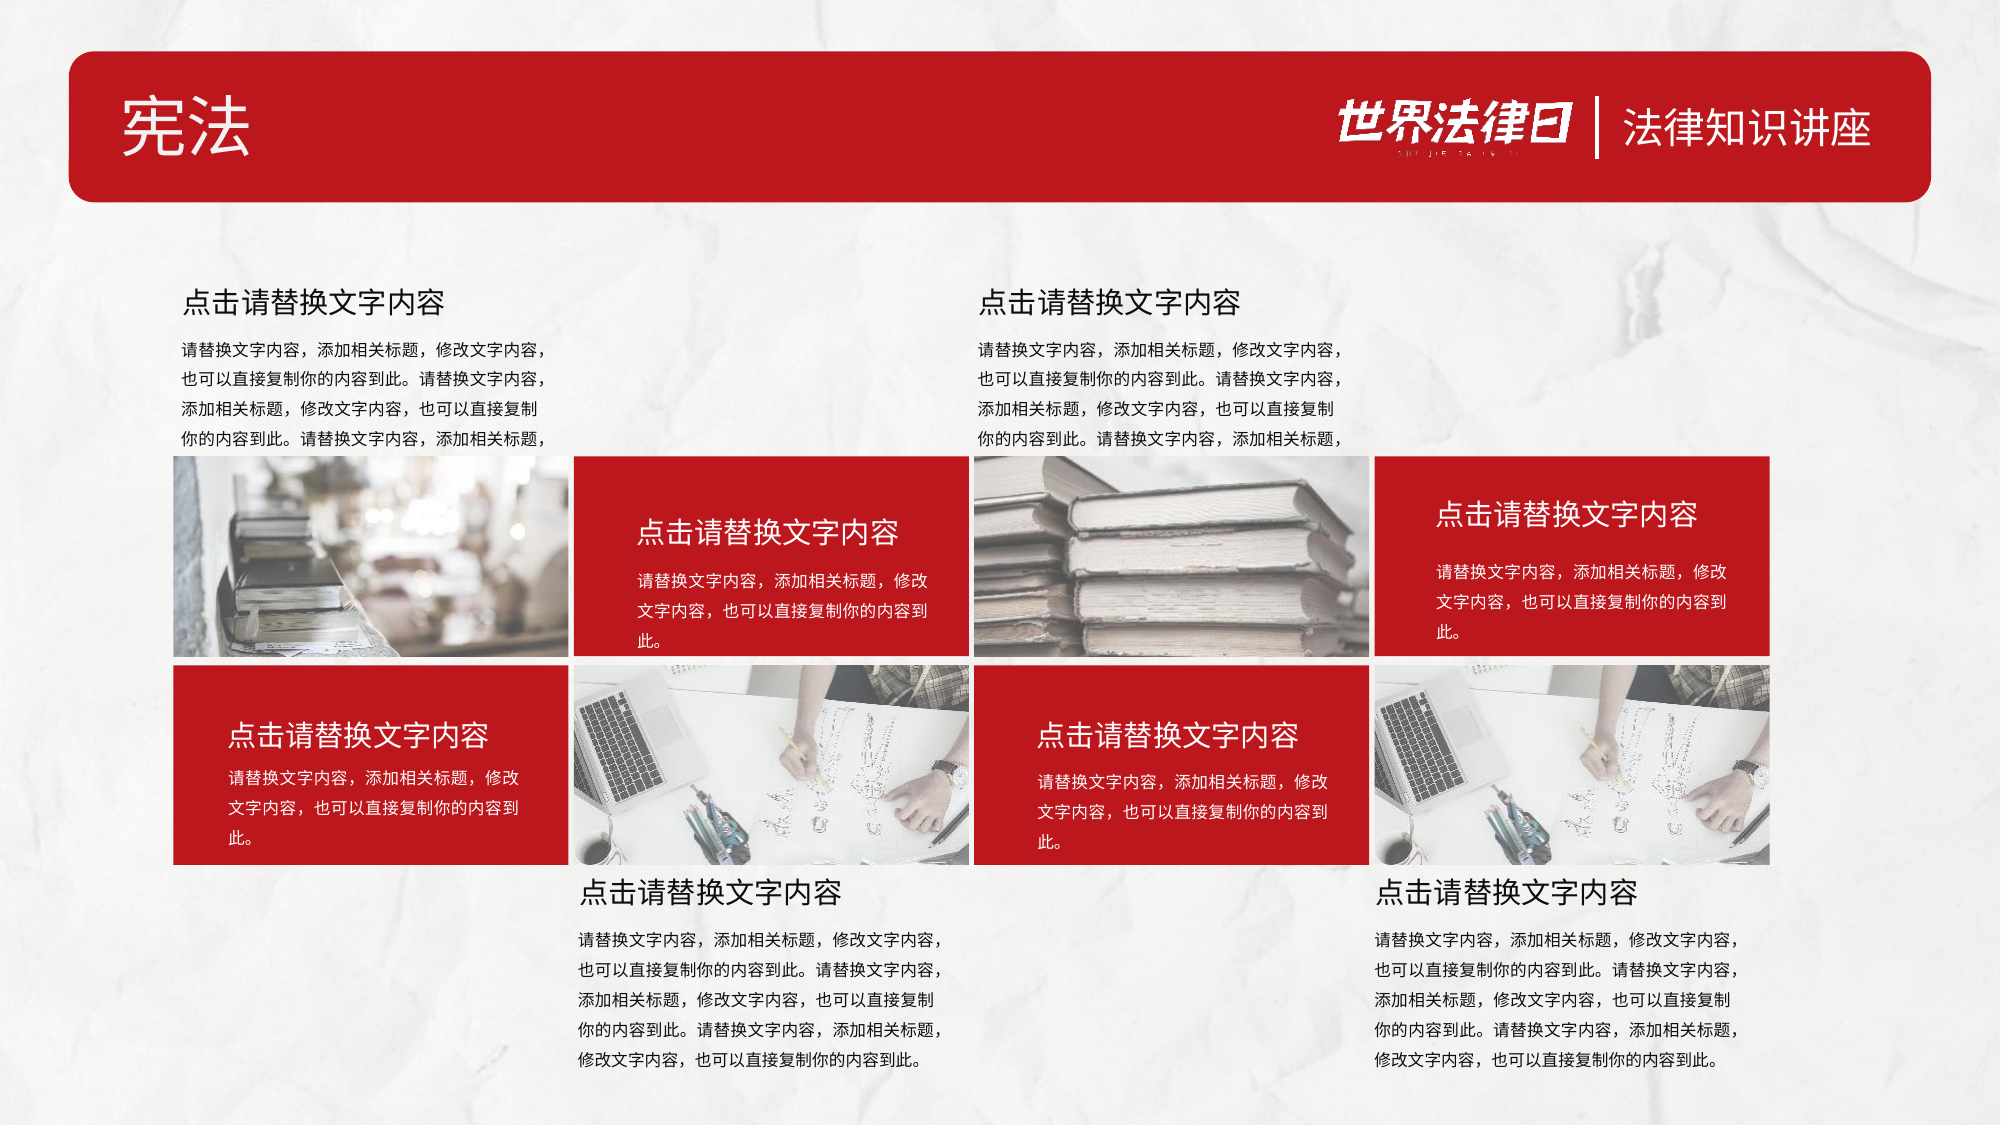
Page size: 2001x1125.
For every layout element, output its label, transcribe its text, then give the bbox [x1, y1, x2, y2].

text_box 宪法 [105, 77, 673, 173]
text_box 请替换文字内容，添加相关标题，修改文字内容，也可以直接复制你的内容到此。请替换文字内容，添加相关标题，修改文字内容，也可以直接复制你的内容到此。请替换文字内容，添加相关标题，修改文字内容，也可以直接复制你的内容到此。 [977, 329, 1335, 456]
text_box [573, 456, 969, 657]
text_box 点击请替换文字内容 [1036, 717, 1310, 753]
text_box 请替换文字内容，添加相关标题，修改文字内容，也可以直接复制你的内容到此。 [1436, 552, 1728, 643]
text_box 请替换文字内容，添加相关标题，修改文字内容，也可以直接复制你的内容到此。 [637, 561, 929, 652]
text_box 点击请替换文字内容 [227, 717, 525, 753]
text_box [1374, 665, 1770, 866]
text_box 点击请替换文字内容 [978, 283, 1282, 320]
text_box 请替换文字内容，添加相关标题，修改文字内容，也可以直接复制你的内容到此。请替换文字内容，添加相关标题，修改文字内容，也可以直接复制你的内容到此。请替换文字内容，添加相关标题，修改文字内容，也可以直接复制你的内容到此。 [181, 329, 539, 456]
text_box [1338, 93, 1895, 160]
text_box 点击请替换文字内容 [182, 283, 473, 320]
text_box [573, 665, 969, 866]
text_box 点击请替换文字内容 [1435, 496, 1713, 532]
text_box [974, 665, 1370, 866]
text_box 请替换文字内容，添加相关标题，修改文字内容，也可以直接复制你的内容到此。请替换文字内容，添加相关标题，修改文字内容，也可以直接复制你的内容到此。请替换文字内容，添加相关标题，修改文字内容，也可以直接复制你的内容到此。 [1374, 920, 1732, 1070]
text_box 点击请替换文字内容 [579, 874, 887, 910]
text_box [173, 665, 569, 866]
text_box 点击请替换文字内容 [636, 514, 906, 550]
text_box [1374, 456, 1770, 657]
text_box 请替换文字内容，添加相关标题，修改文字内容，也可以直接复制你的内容到此。 [228, 758, 520, 848]
text_box 请替换文字内容，添加相关标题，修改文字内容，也可以直接复制你的内容到此。请替换文字内容，添加相关标题，修改文字内容，也可以直接复制你的内容到此。请替换文字内容，添加相关标题，修改文字内容，也可以直接复制你的内容到此。 [577, 920, 935, 1070]
text_box [974, 456, 1370, 657]
text_box [67, 50, 1933, 204]
picture [0, 0, 2001, 1125]
text_box 请替换文字内容，添加相关标题，修改文字内容，也可以直接复制你的内容到此。 [1037, 761, 1329, 852]
text_box 点击请替换文字内容 [1375, 874, 1683, 910]
text_box [173, 456, 569, 657]
